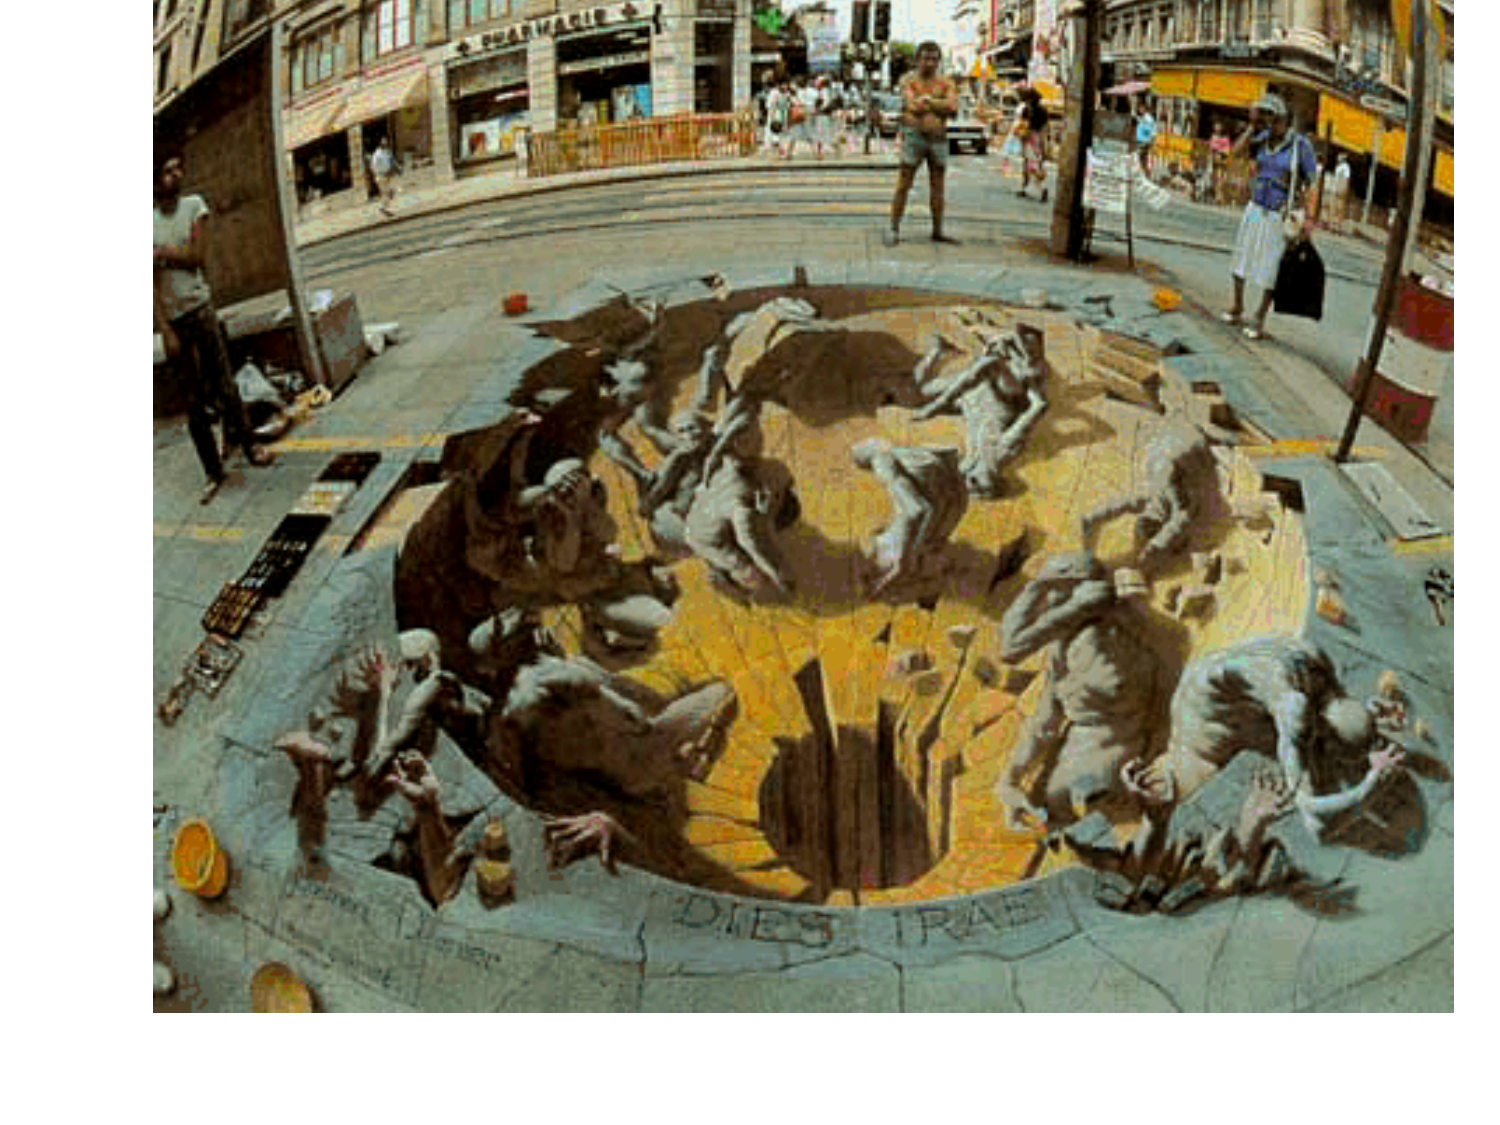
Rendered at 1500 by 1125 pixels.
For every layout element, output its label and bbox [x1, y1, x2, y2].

picture [152, 0, 1454, 1013]
